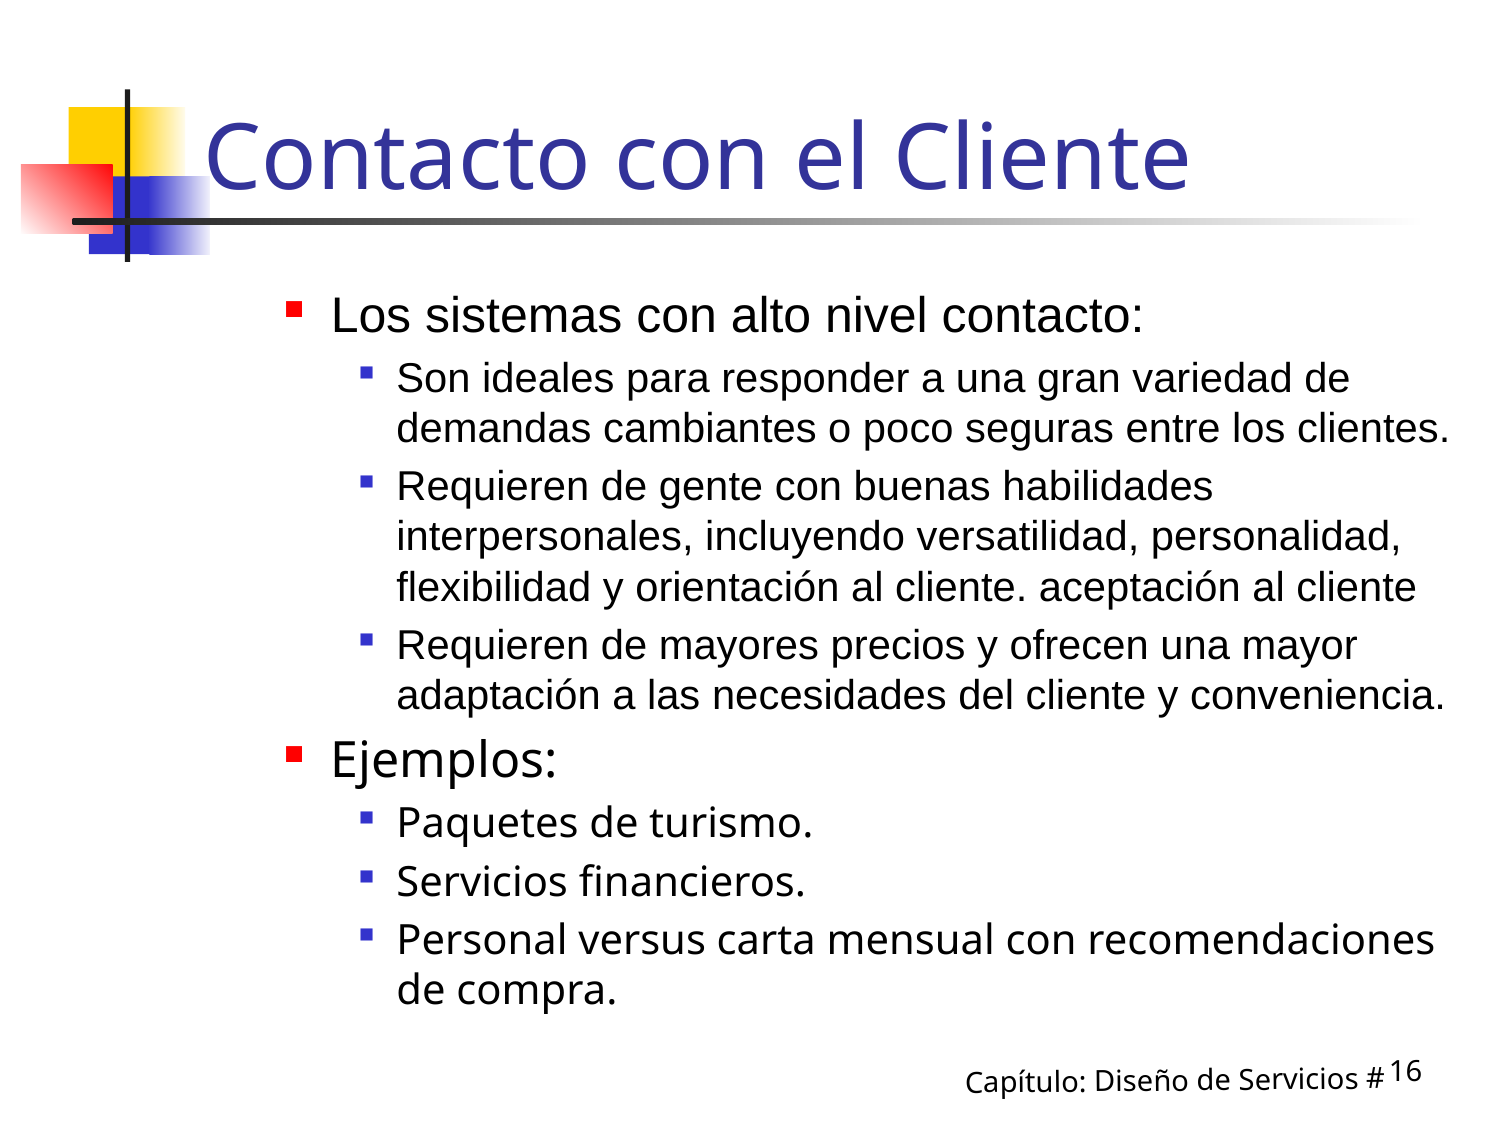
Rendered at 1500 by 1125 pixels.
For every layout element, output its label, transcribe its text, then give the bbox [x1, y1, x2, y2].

footer Capítulo: Diseño de Servicios # [936, 1028, 1414, 1108]
slide_number 16 [1124, 1024, 1438, 1101]
title Contacto con el Cliente [188, 27, 1468, 216]
list Los sistemas con alto nivel contacto: Son ideales para responder a una gran variedad de demandas cambiantes o poco seguras entre los clientes. Requieren de gente con buenas habilidades interpersonales, incluyendo versatilidad, personalidad, flexibilidad y orientación al cliente. aceptación al cliente Requieren de mayores precios y ofrecen una mayor adaptación a las necesidades del cliente y conveniencia. Ejemplos: Paquetes de turismo. Servicios financieros. Personal versus carta mensual con recomendaciones de compra. [193, 274, 1470, 1007]
